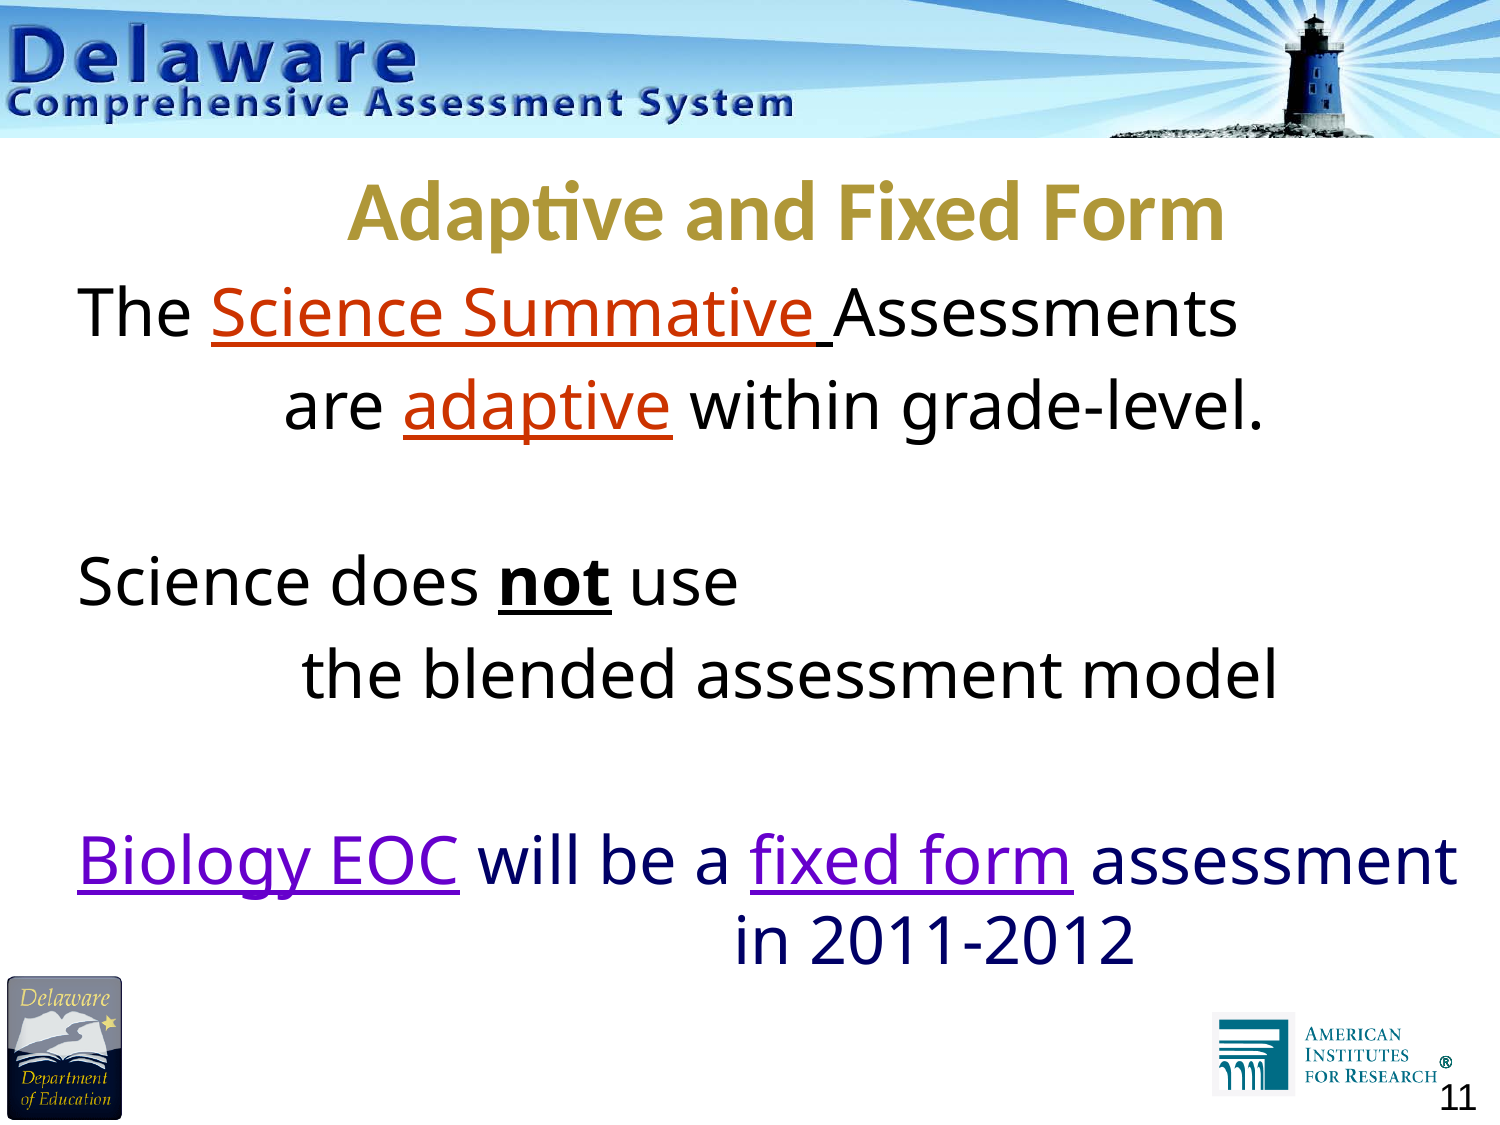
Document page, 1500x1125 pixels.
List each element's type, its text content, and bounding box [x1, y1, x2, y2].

list The Science Summative Assessments are adaptive within grade-level. Science does not use the blended assessment model Biology EOC will be a fixed form assessment in 2011-2012 [62, 262, 1476, 1076]
picture [1212, 1076, 1438, 1097]
title Adaptive and Fixed Form [149, 124, 1426, 262]
picture [0, 0, 1500, 138]
picture [0, 972, 128, 1125]
